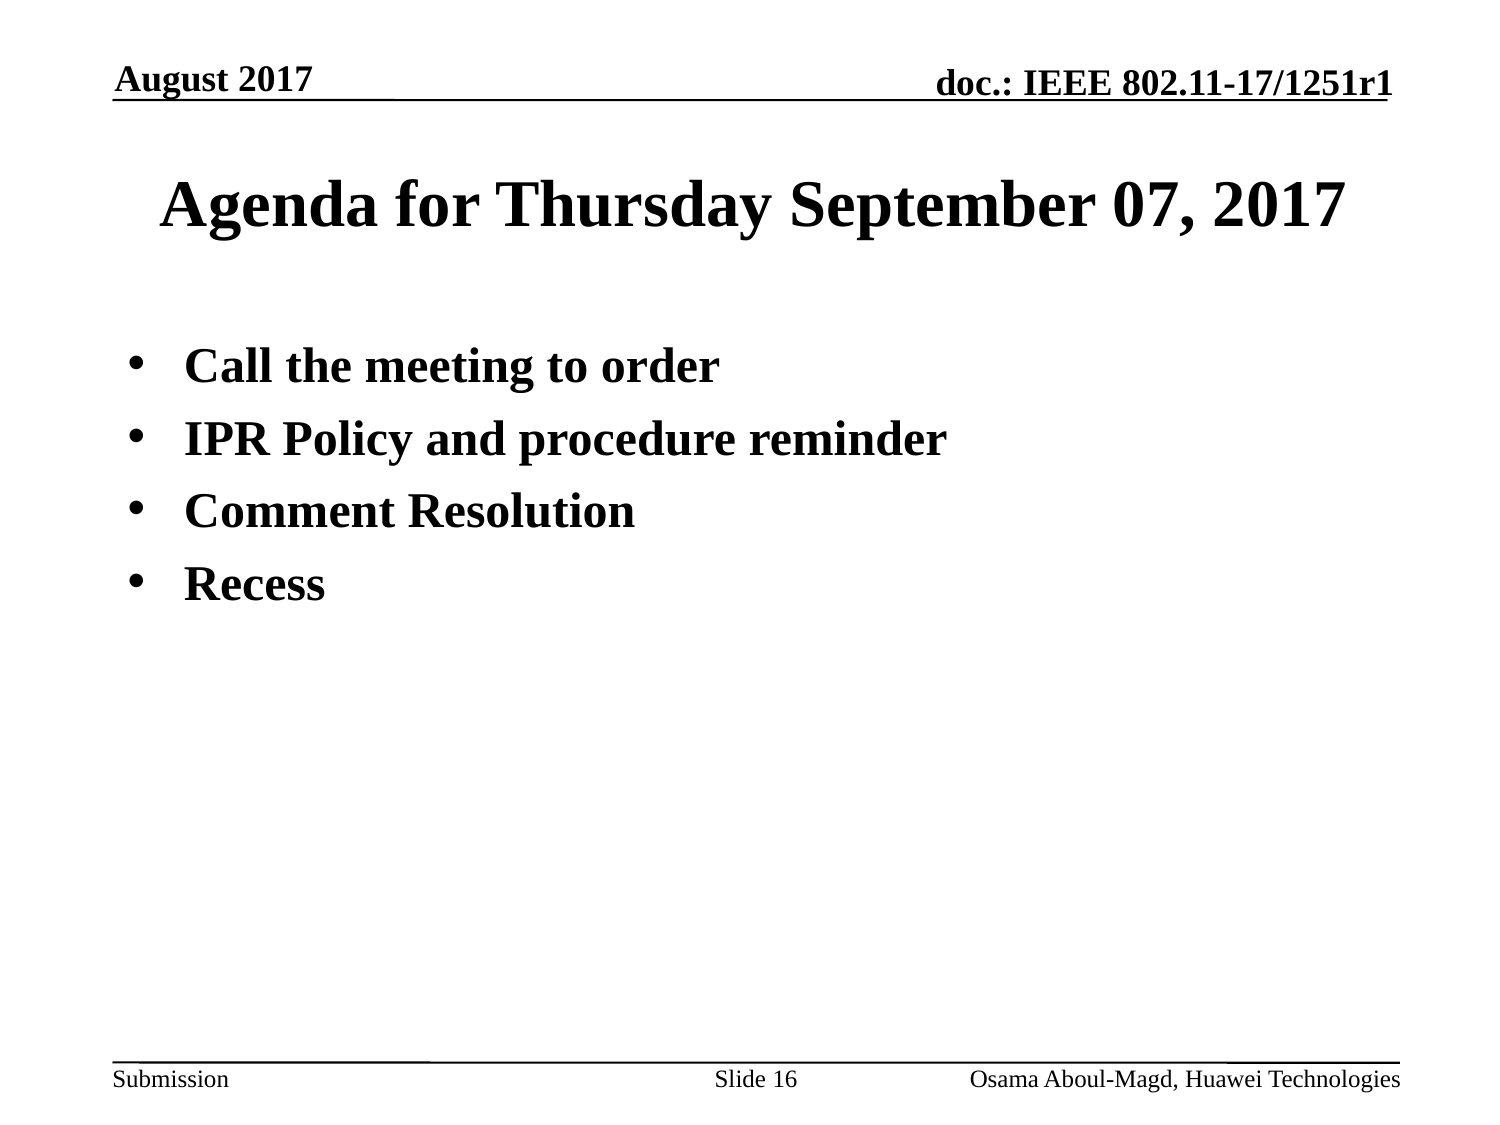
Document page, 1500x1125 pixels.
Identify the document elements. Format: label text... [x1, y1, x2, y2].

footer Osama Aboul-Magd, Huawei Technologies [878, 1061, 1402, 1093]
title Agenda for Thursday September 07, 2017 [99, 112, 1426, 288]
list Call the meeting to order IPR Policy and procedure reminder Comment Resolution Recess [112, 324, 1388, 1000]
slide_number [114, 54, 423, 100]
slide_number Slide 16 [712, 1061, 800, 1123]
